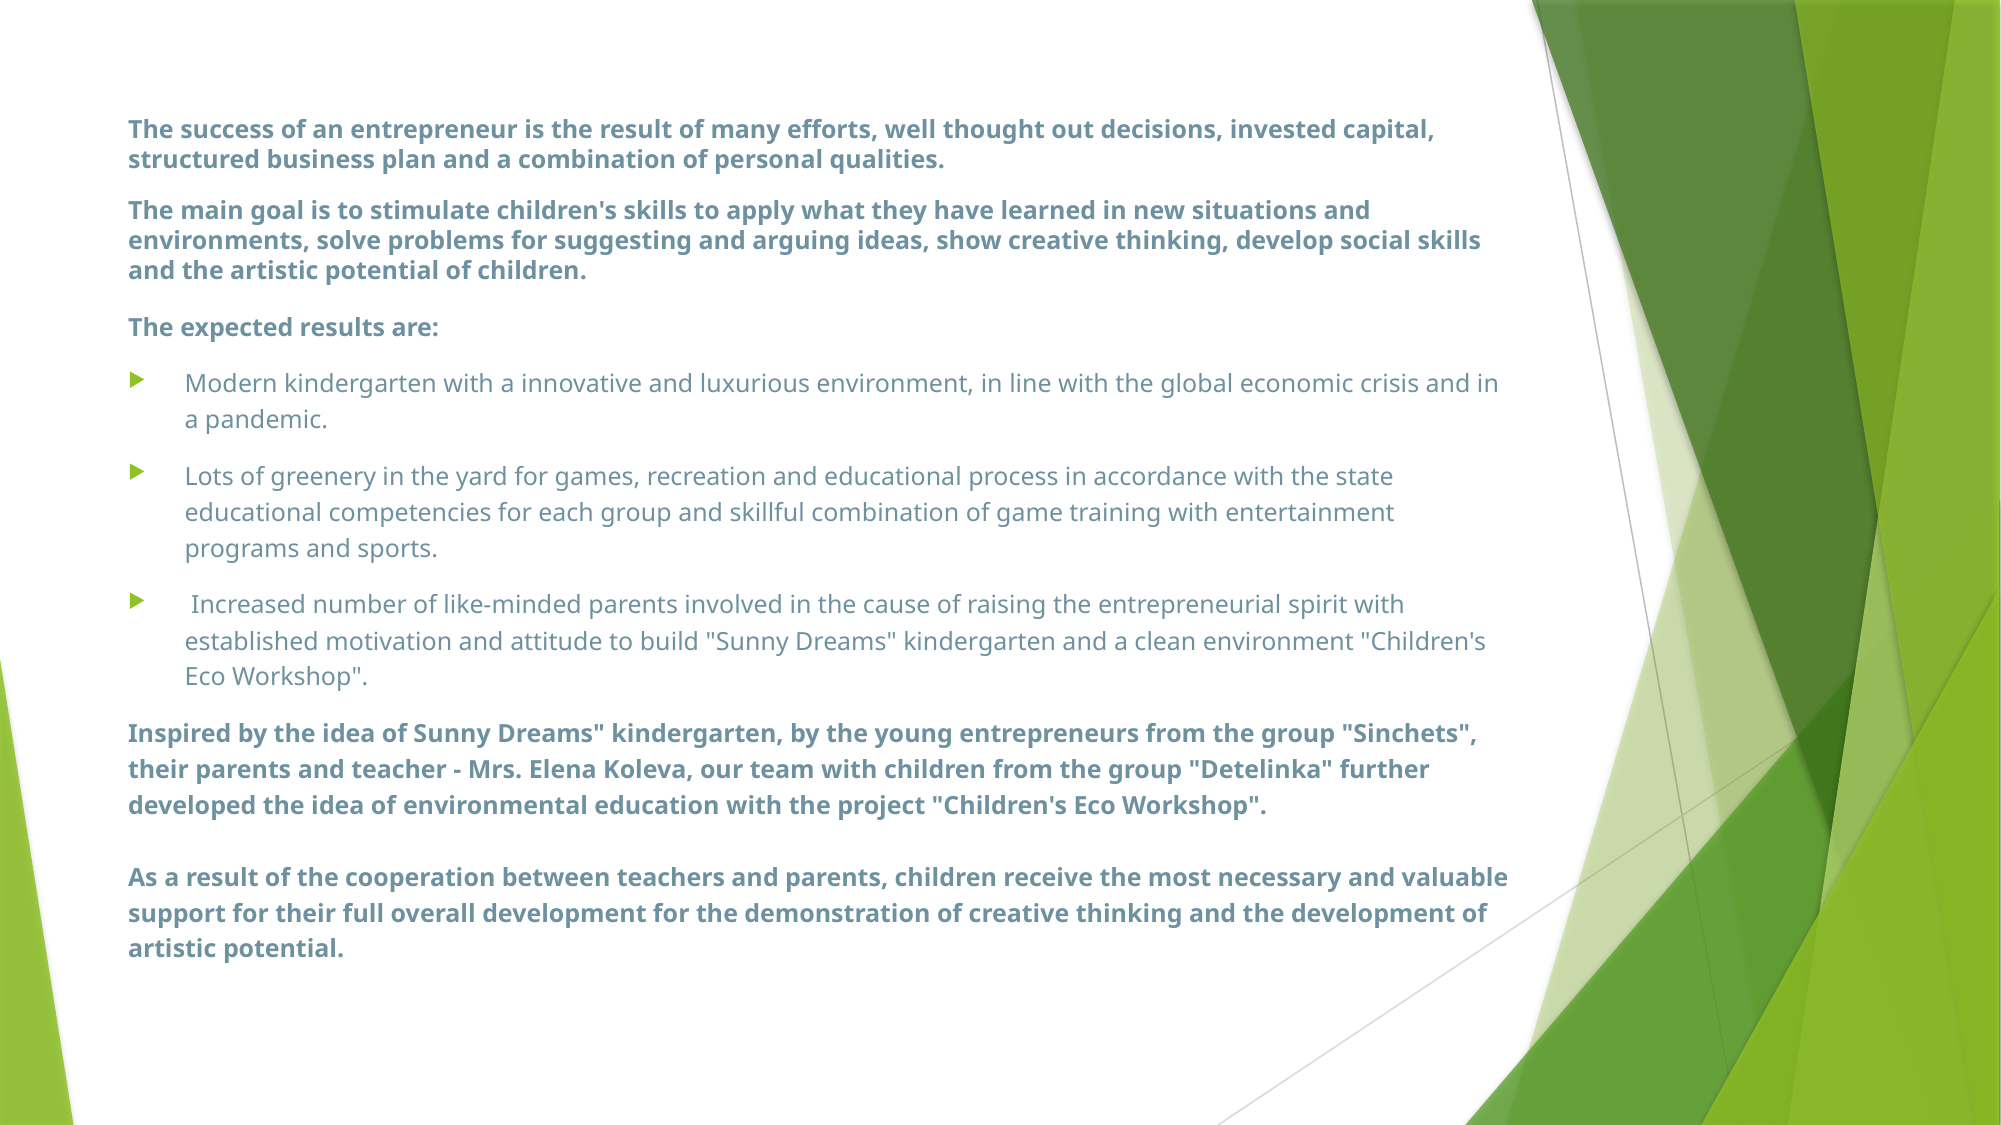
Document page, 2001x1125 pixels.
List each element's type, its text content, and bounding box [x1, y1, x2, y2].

text_box The success of an entrepreneur is the result of many efforts, well thought out decisions, invested capital, structured business plan and a combination of personal qualities. The main goal is to stimulate children's skills to apply what they have learned in new situations and environments, solve problems for suggesting and arguing ideas, show creative thinking, develop social skills and the artistic potential of children. The expected results are: Modern kindergarten with a innovative and luxurious environment, in line with the global economic crisis and in a pandemic. Lots of greenery in the yard for games, recreation and educational process in accordance with the state educational competencies for each group and skillful combination of game training with entertainment programs and sports. Increased number of like-minded parents involved in the cause of raising the entrepreneurial spirit with established motivation and attitude to build "Sunny Dreams" kindergarten and a clean environment "Children's Eco Workshop". Inspired by the idea of Sunny Dreams" kindergarten, by the young entrepreneurs from the group "Sinchets", their parents and teacher - Mrs. Elena Koleva, our team with children from the group "Detelinka" further developed the idea of ​​environmental education with the project "Children's Eco Workshop". As a result of the cooperation between teachers and parents, children receive the most necessary and valuable support for their full overall development for the demonstration of creative thinking and the development of artistic potential. [113, 106, 1531, 1019]
